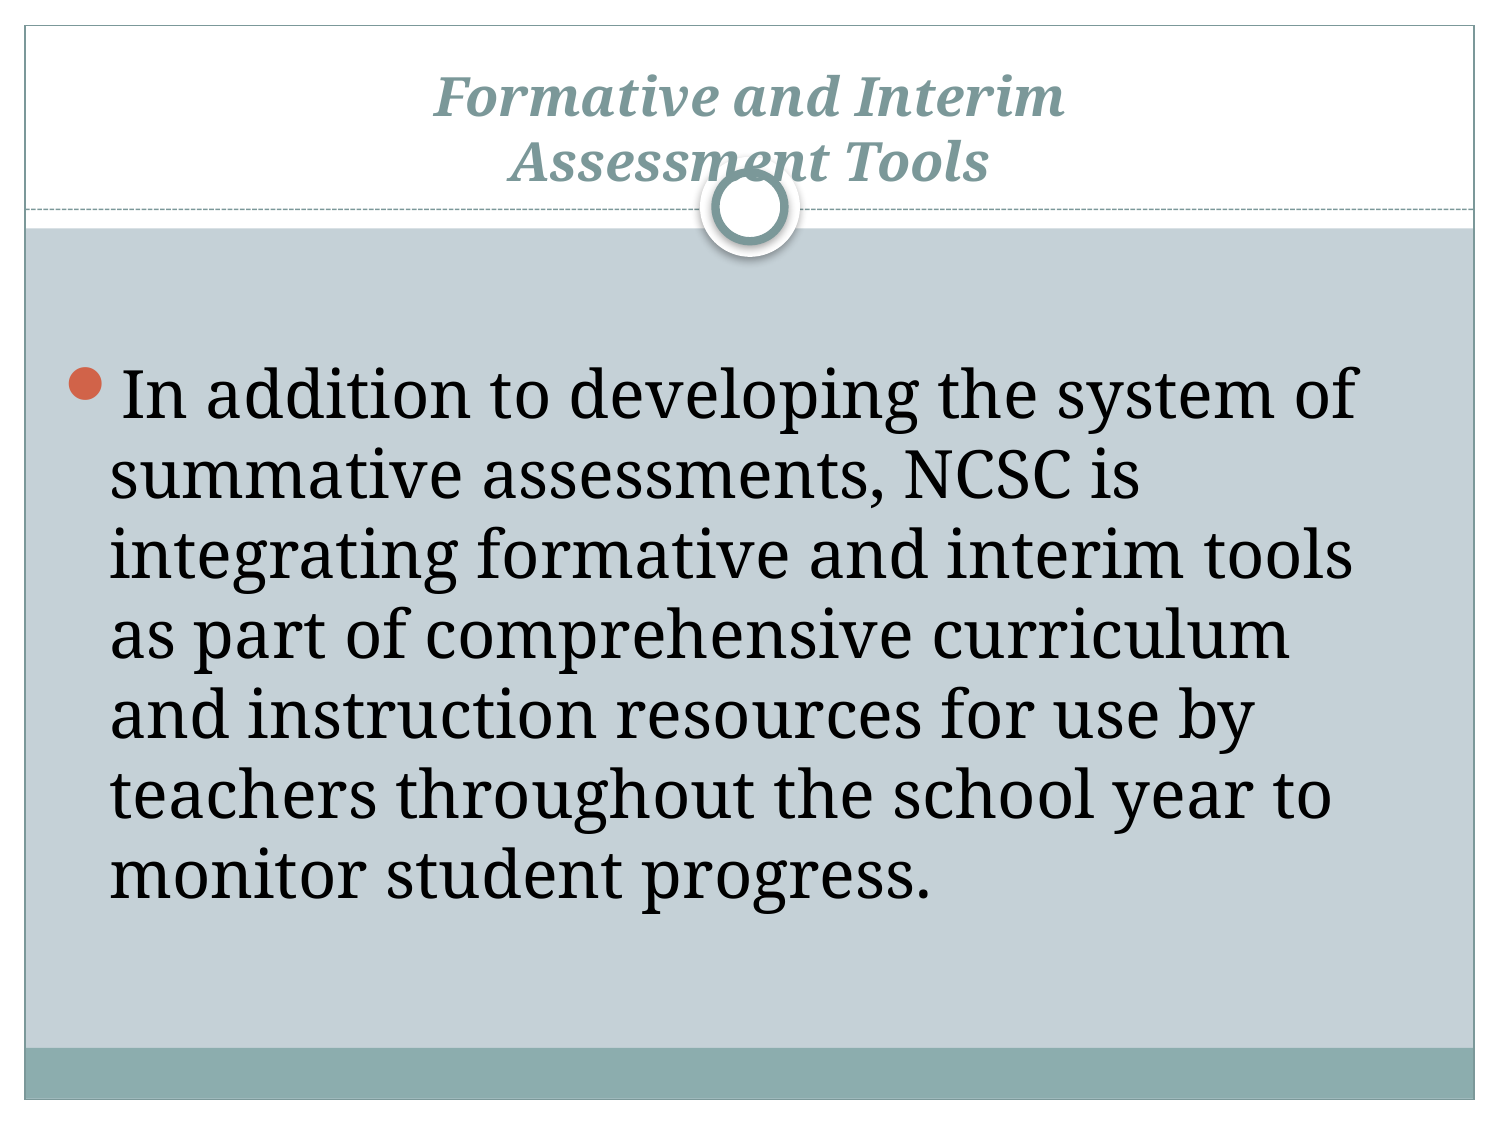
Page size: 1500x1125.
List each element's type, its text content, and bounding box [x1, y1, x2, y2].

title Formative and Interim Assessment Tools [50, 0, 1450, 200]
list In addition to developing the system of summative assessments, NCSC is integrating formative and interim tools as part of comprehensive curriculum and instruction resources for use by teachers throughout the school year to monitor student progress. [49, 250, 1445, 1001]
